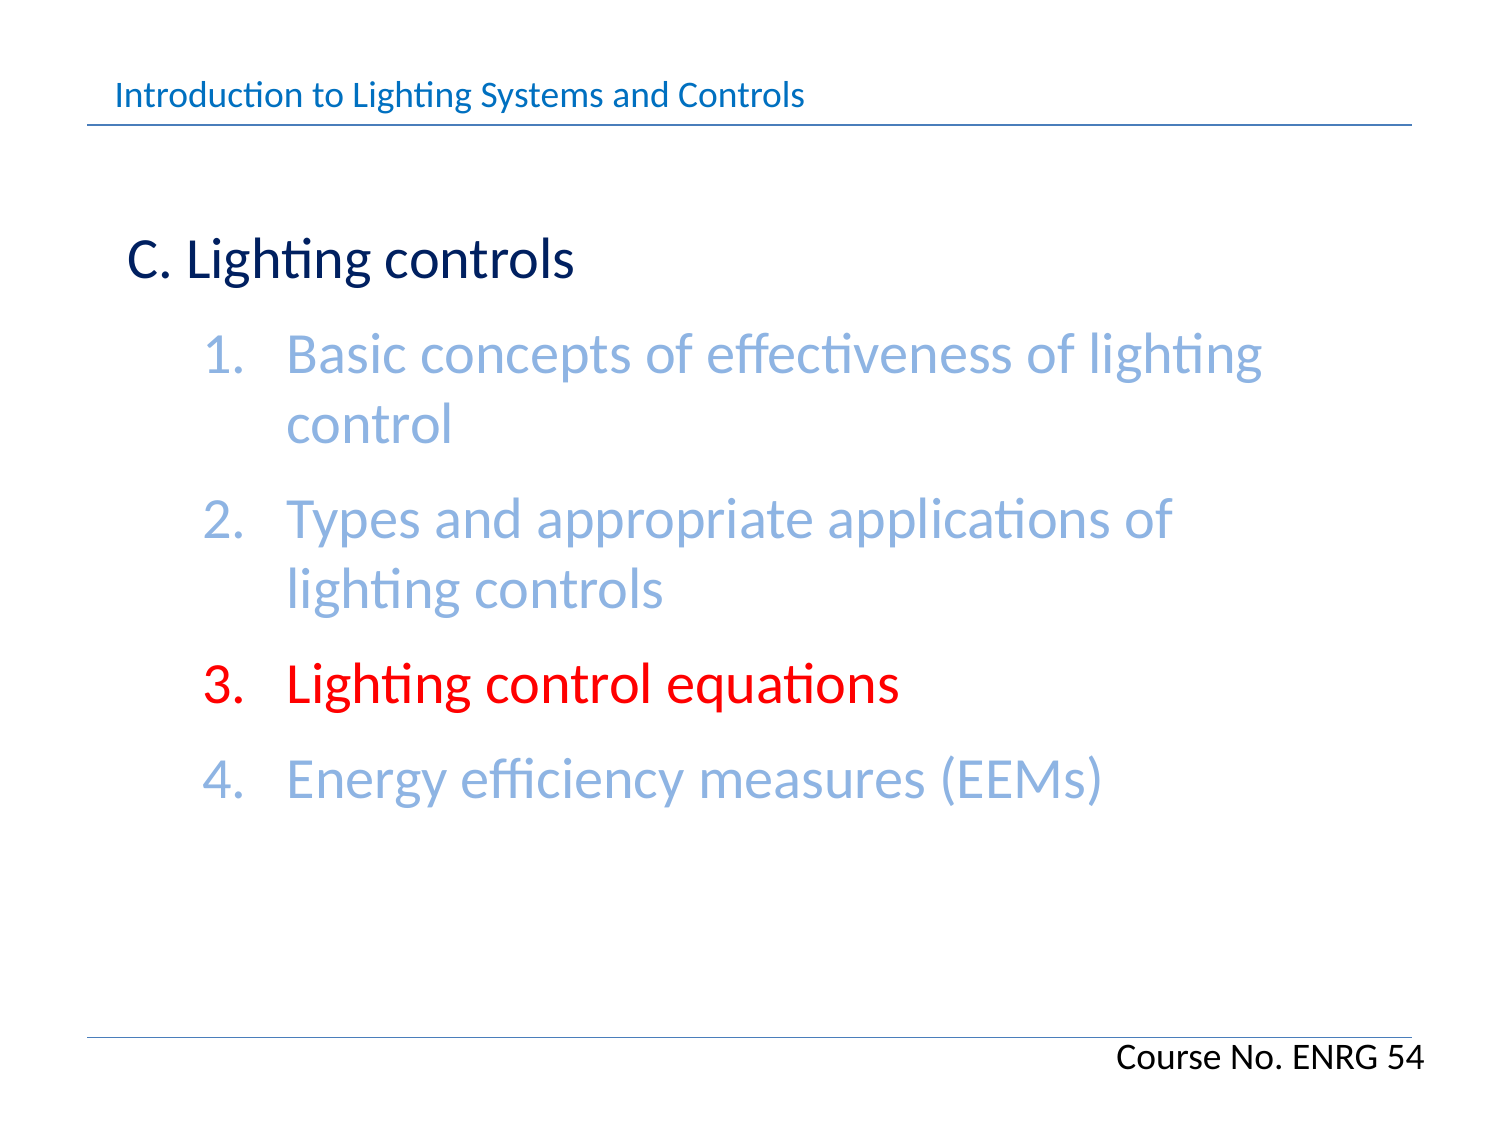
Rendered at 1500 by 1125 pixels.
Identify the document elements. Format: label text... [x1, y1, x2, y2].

text_box Course No. ENRG 54 [1101, 1024, 1441, 1085]
text_box C. Lighting controls Basic concepts of effectiveness of lighting control Types and appropriate applications of lighting controls Lighting control equations Energy efficiency measures (EEMs) [112, 212, 1363, 818]
text_box Introduction to Lighting Systems and Controls [99, 62, 838, 123]
